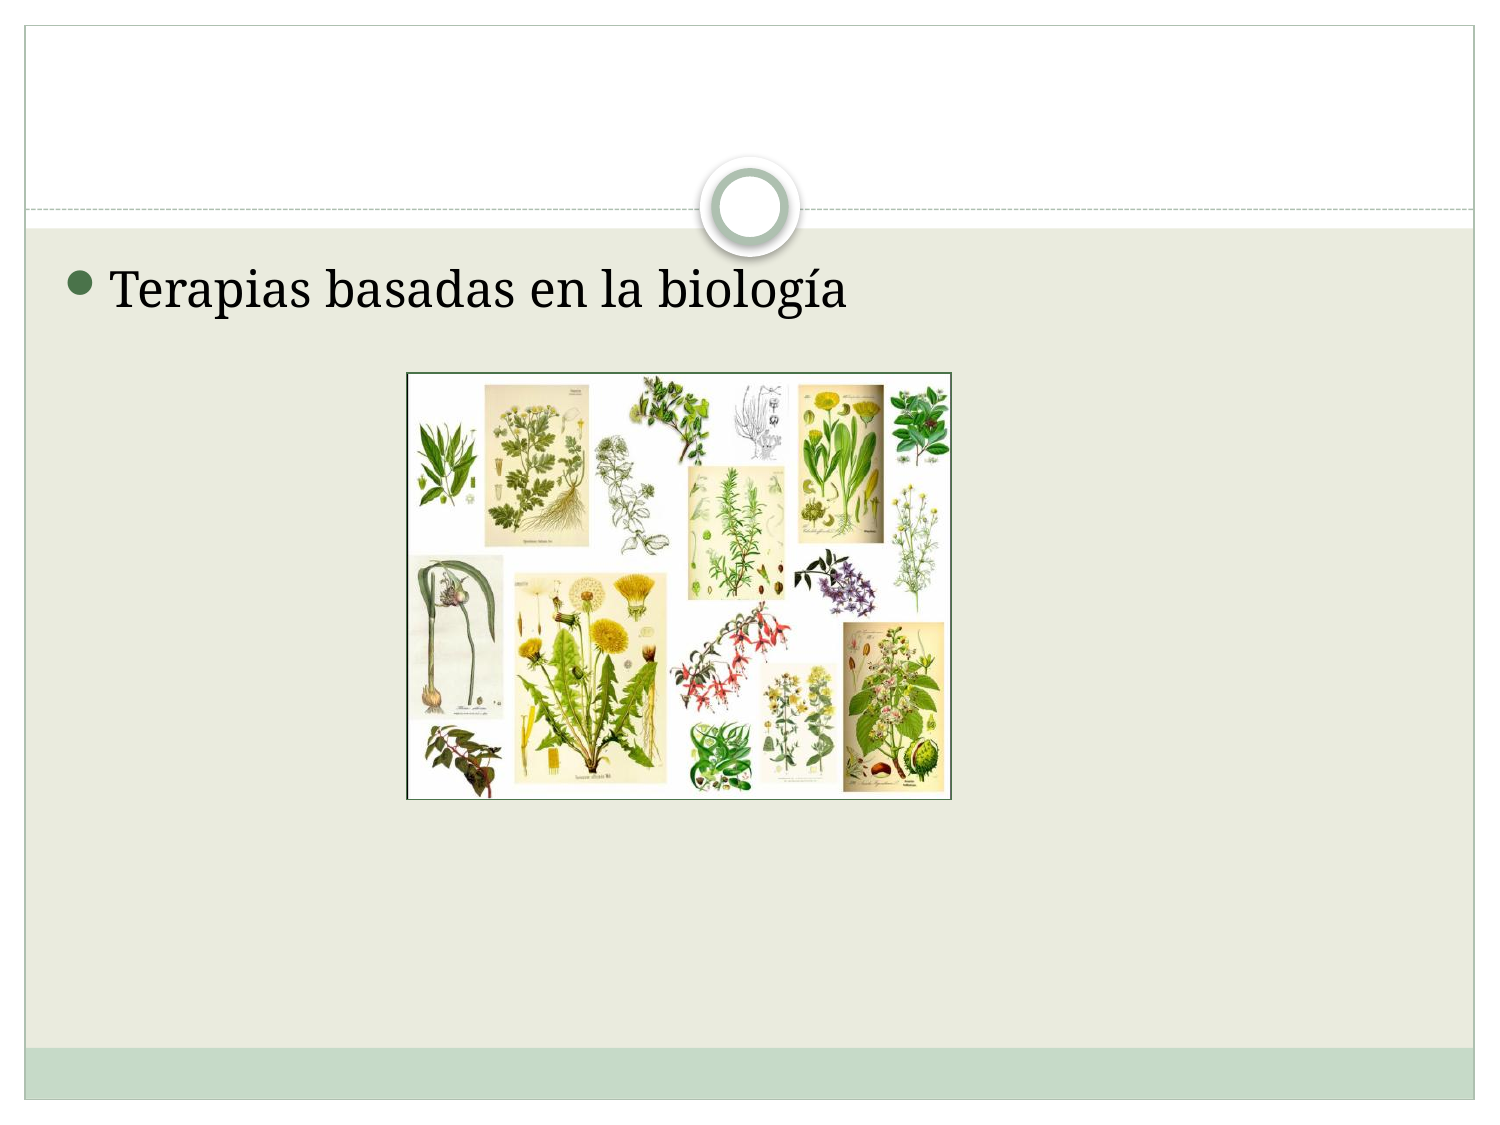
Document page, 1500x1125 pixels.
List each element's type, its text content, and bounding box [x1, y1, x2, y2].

list Terapias basadas en la biología [49, 250, 1445, 1001]
picture [407, 373, 951, 799]
